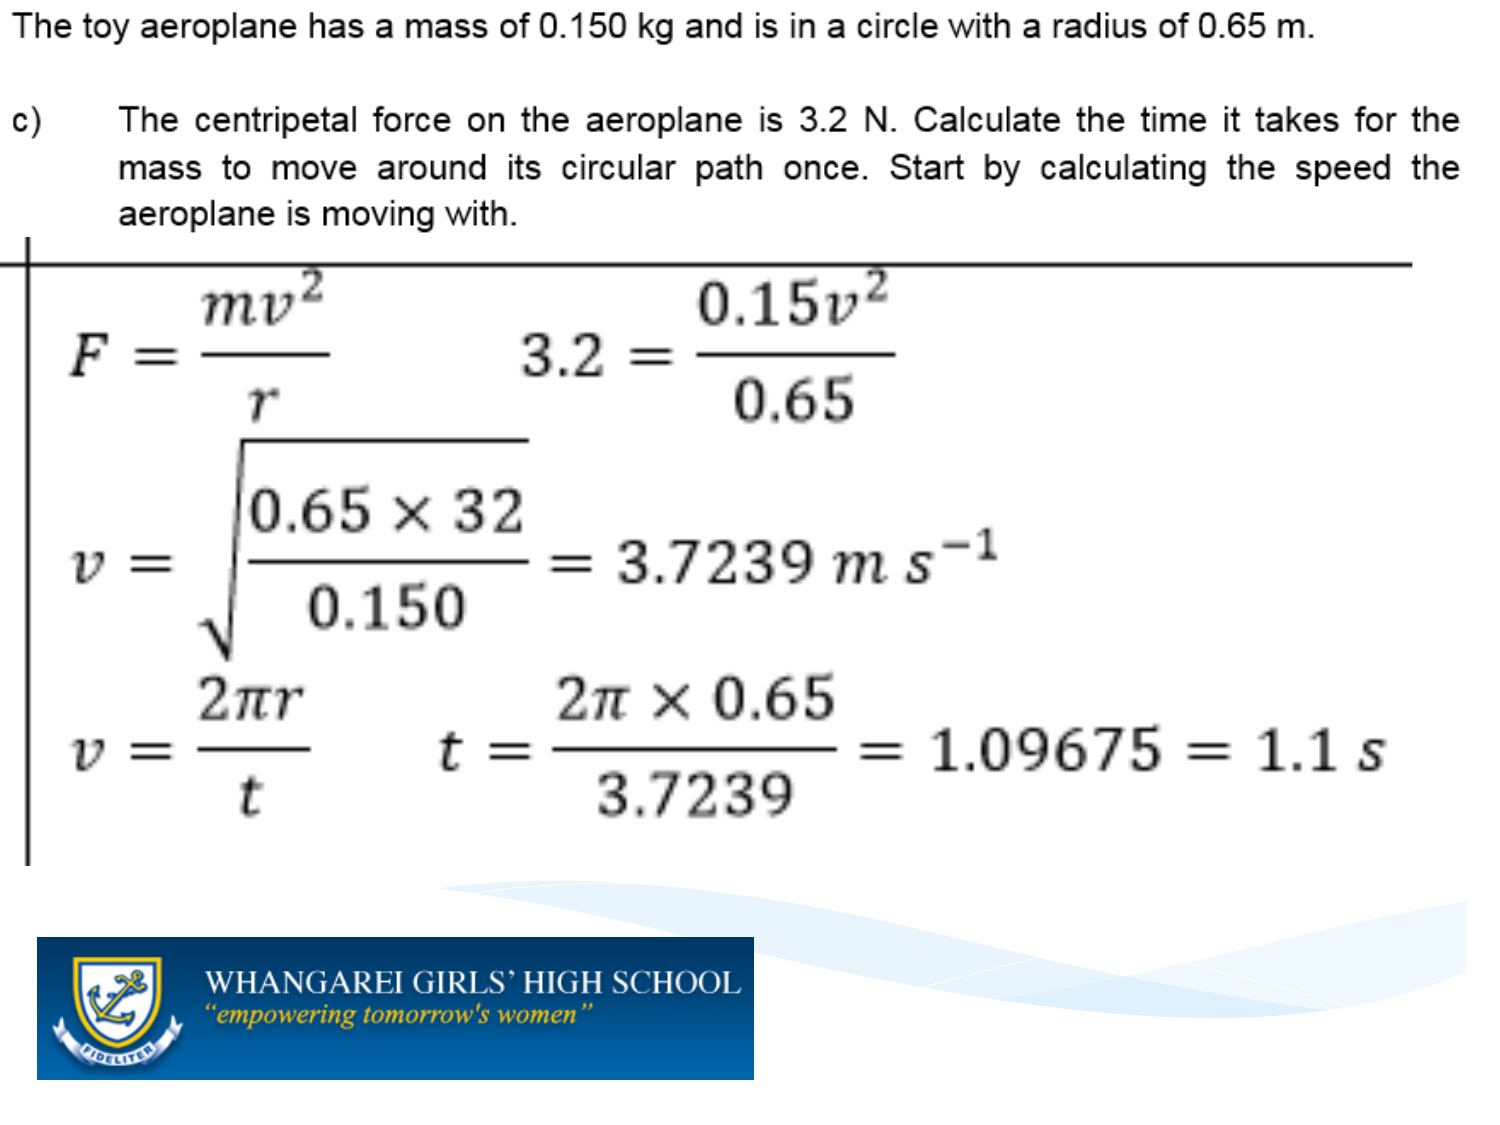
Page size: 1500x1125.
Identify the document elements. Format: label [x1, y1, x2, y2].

picture [0, 0, 1479, 866]
picture [37, 937, 754, 1080]
